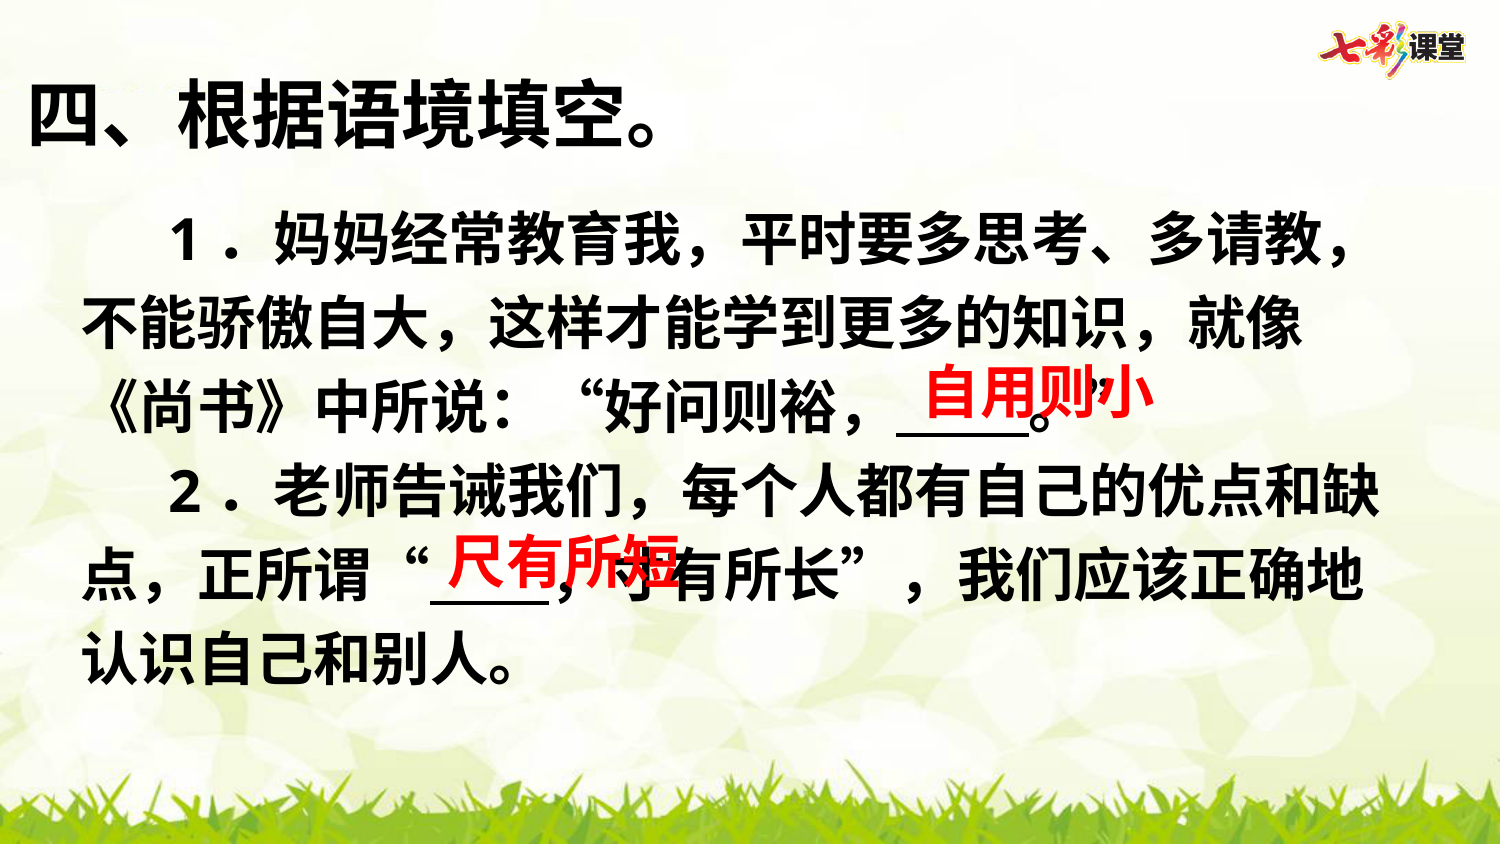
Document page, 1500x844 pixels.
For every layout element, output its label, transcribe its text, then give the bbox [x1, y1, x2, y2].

text_box 1．妈妈经常教育我，平时要多思考、多请教，不能骄傲自大，这样才能学到更多的知识，就像《尚书》中所说：“好问则裕， 。” 2．老师告诫我们，每个人都有自己的优点和缺点，正所谓“ ，寸有所长”，我们应该正确地认识自己和别人。 [65, 180, 1424, 700]
text_box 尺有所短 [433, 517, 879, 603]
text_box 四、根据语境填空。 [11, 59, 1295, 165]
text_box 自用则小 [907, 347, 1258, 433]
picture [0, 0, 1500, 844]
